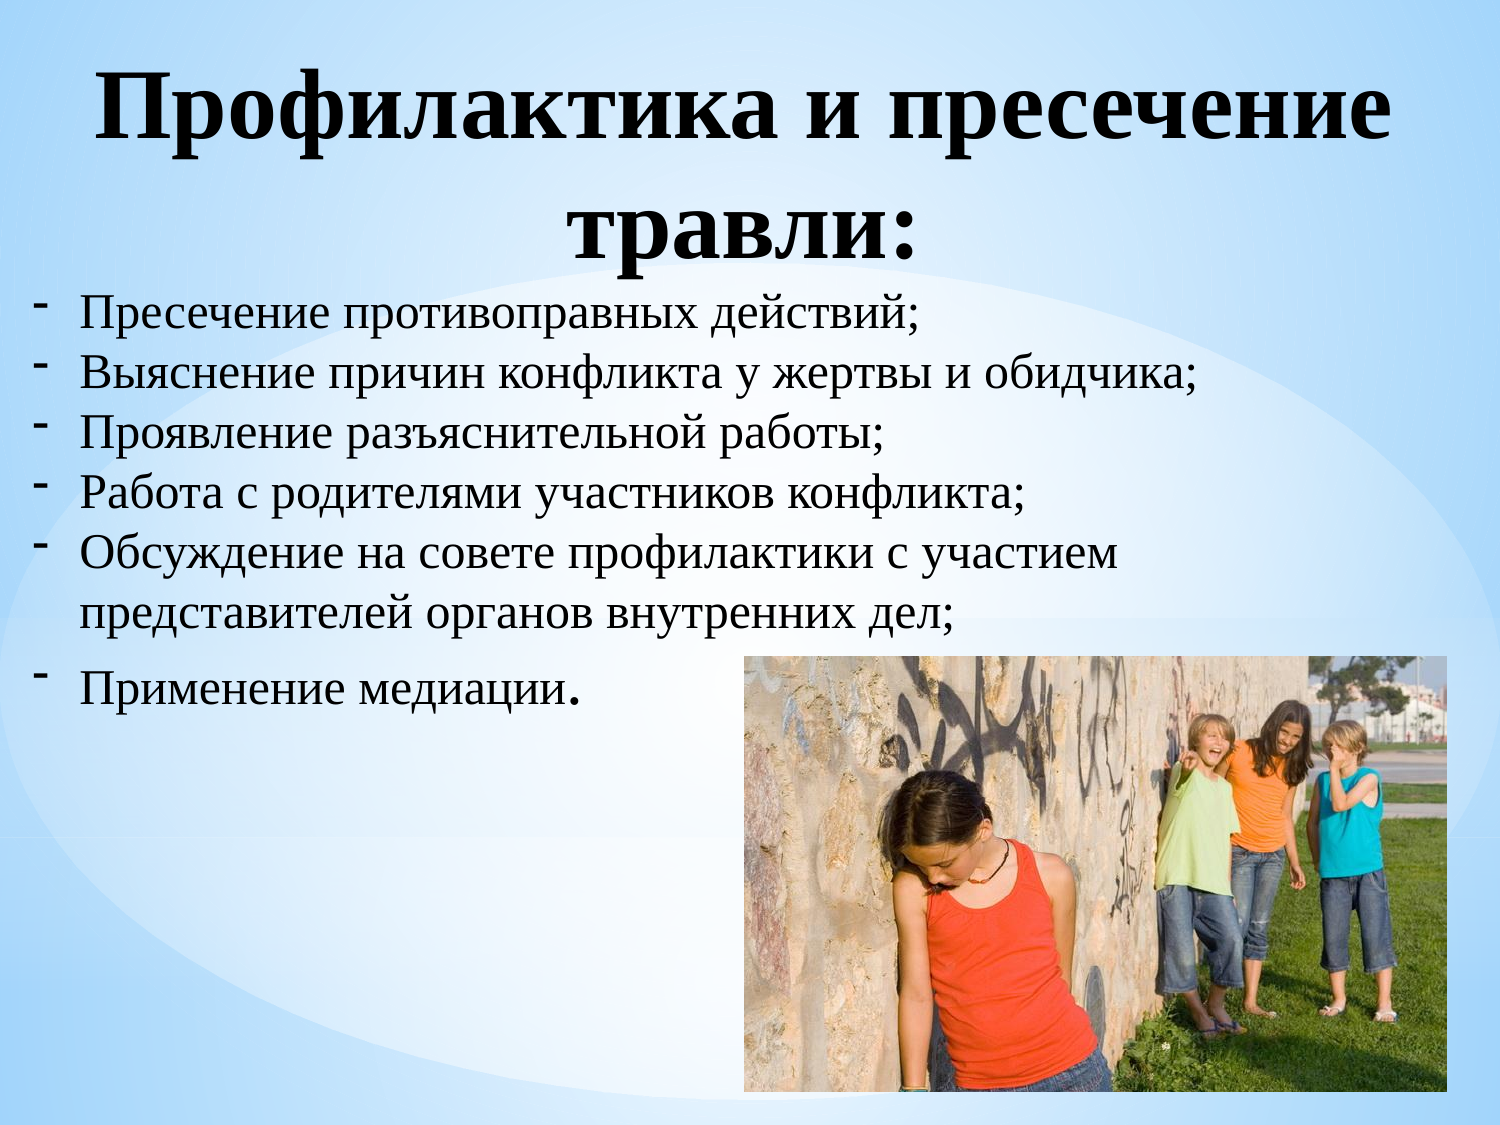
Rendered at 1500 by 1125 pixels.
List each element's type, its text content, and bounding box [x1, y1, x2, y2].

picture [743, 656, 1448, 1093]
text_box Профилактика и пресечение травли: Пресечение противоправных действий; Выяснение причин конфликта у жертвы и обидчика; Проявление разъяснительной работы; Работа с родителями участников конфликта; Обсуждение на совете профилактики с участием представителей органов внутренних дел; Применение медиации. [17, 30, 1471, 726]
